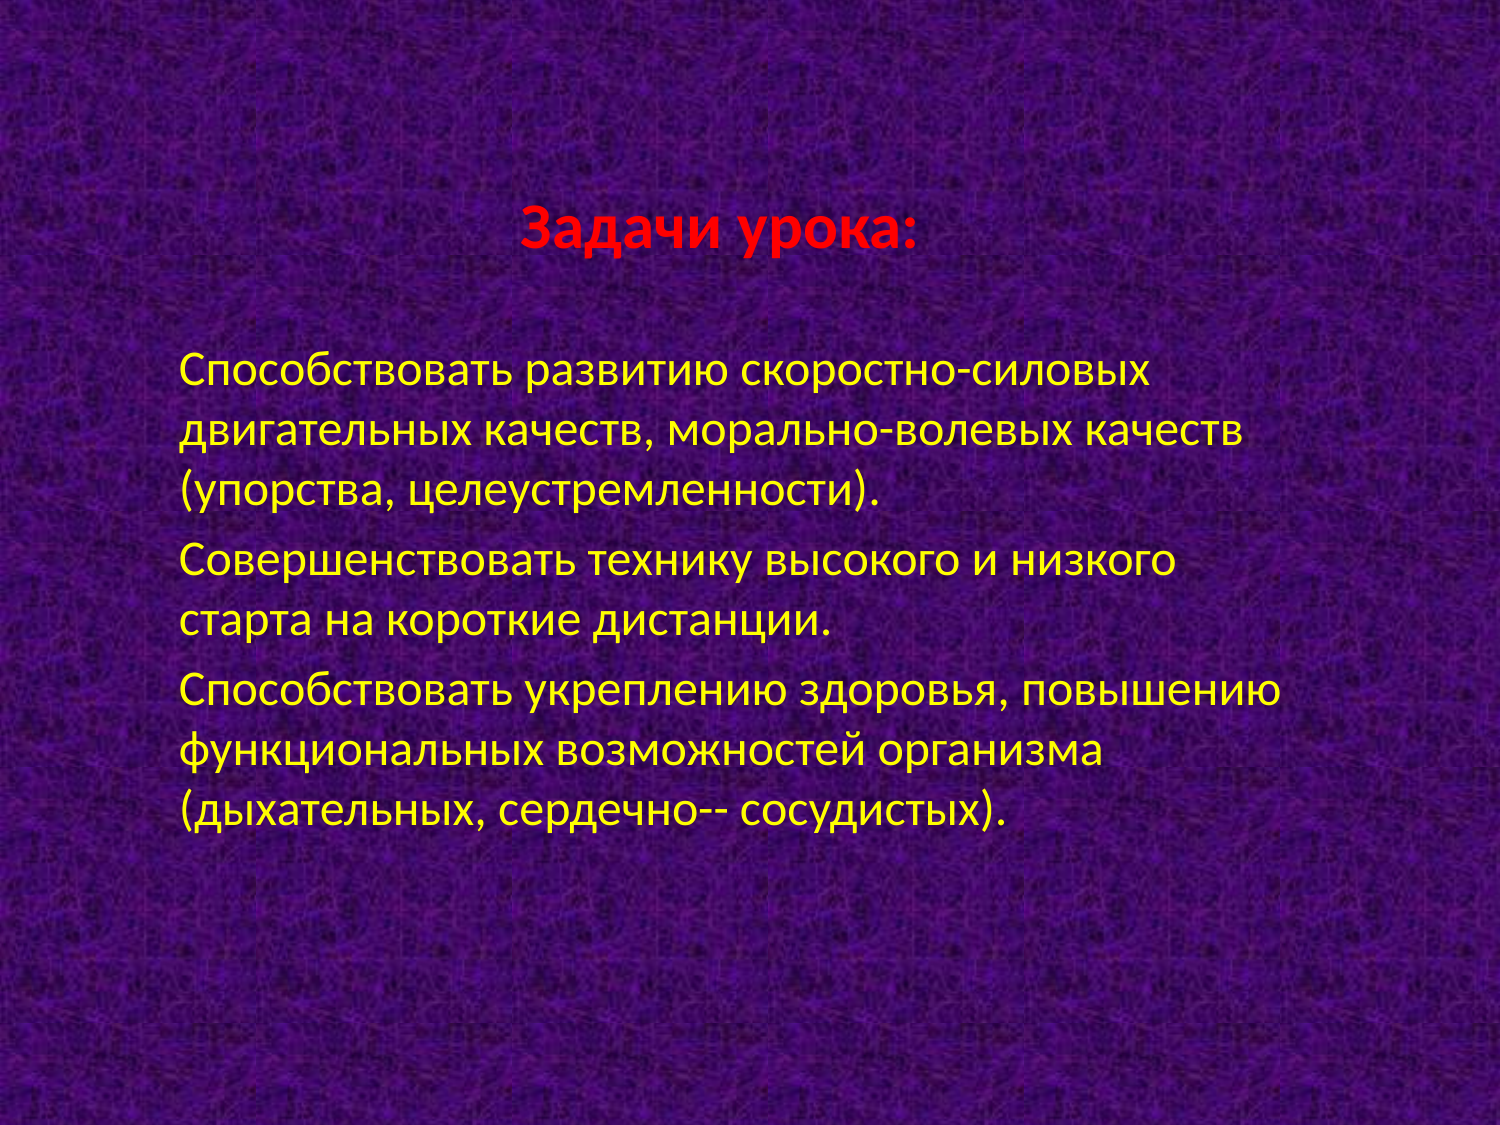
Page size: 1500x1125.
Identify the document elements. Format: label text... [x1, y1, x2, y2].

subtitle Способствовать развитию скоростно-силовых двигательных качеств, морально-волевых качеств (упорства, целеустремленности). Совершенствовать технику высокого и низкого старта на короткие дистанции. Способствовать укреплению здоровья, повышению функциональных возможностей организма (дыхательных, сердечно-- сосудистых). [164, 328, 1336, 868]
title Задачи урока: [93, 175, 1348, 270]
picture [0, 0, 1500, 1125]
